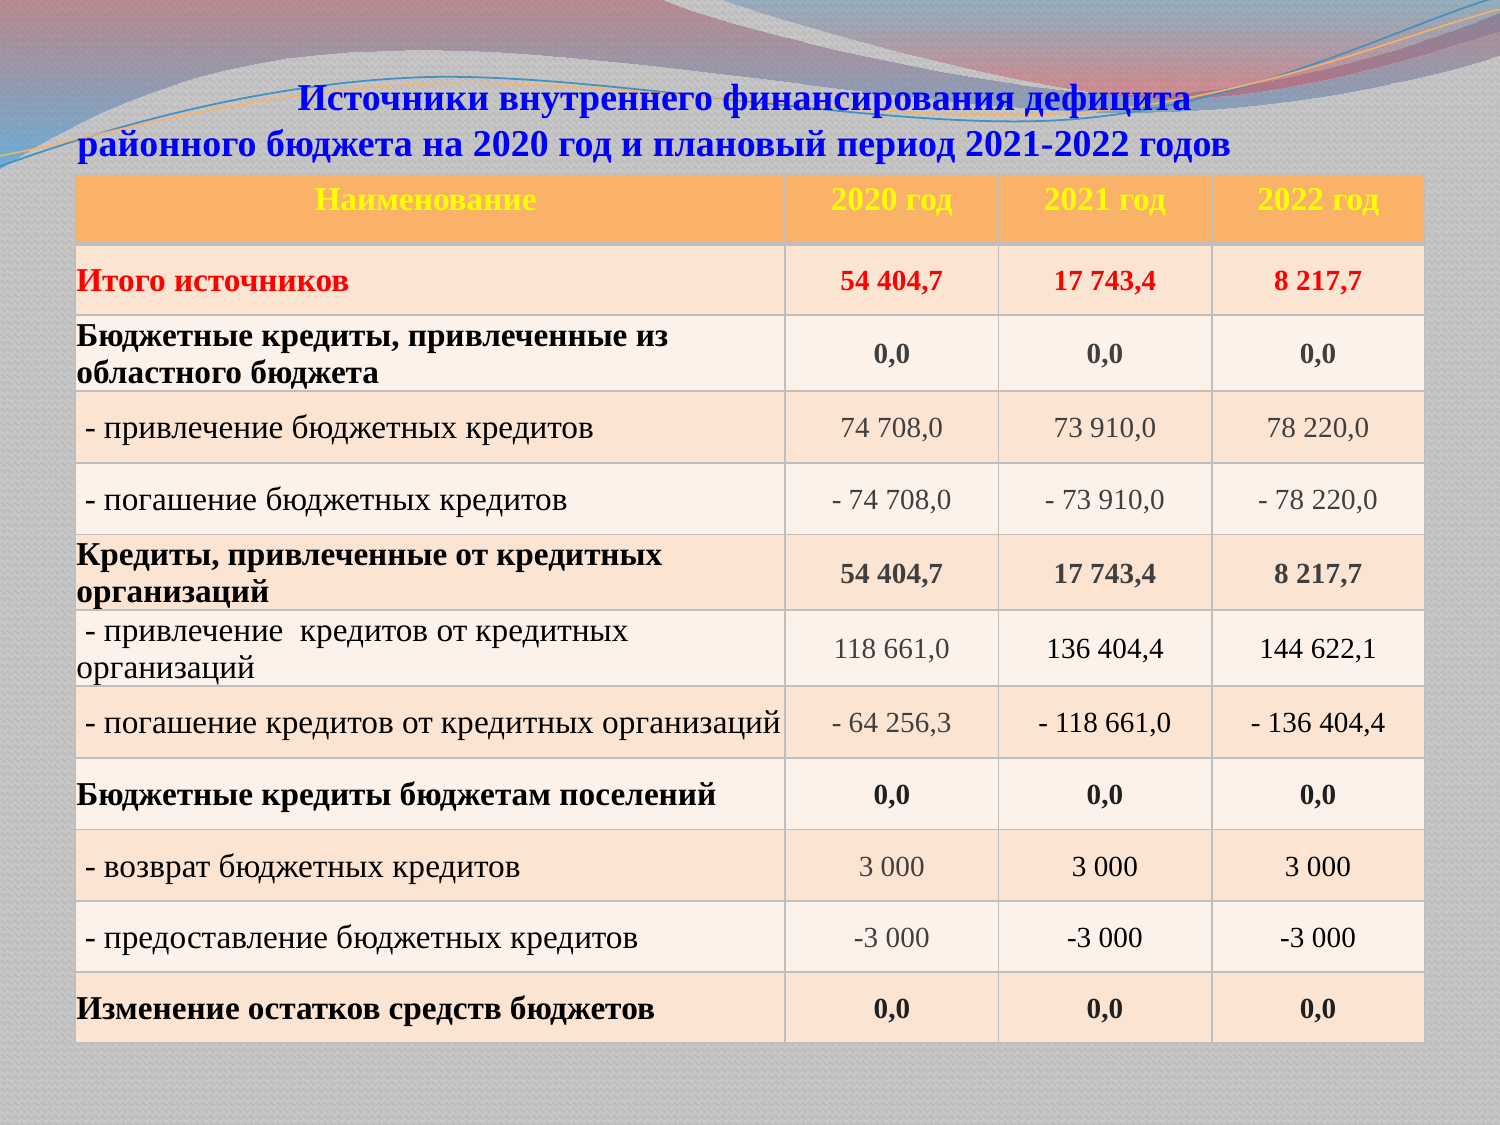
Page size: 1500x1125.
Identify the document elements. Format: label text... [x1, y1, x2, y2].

table_cell 0,0 [1213, 973, 1424, 1042]
table_cell - предоставление бюджетных кредитов [76, 902, 784, 971]
table_cell 0,0 [999, 759, 1211, 829]
table_cell - погашение бюджетных кредитов [76, 464, 784, 534]
table_cell - 64 256,3 [786, 687, 998, 757]
table_cell 73 910,0 [999, 392, 1211, 462]
table_cell 0,0 [786, 759, 998, 829]
table_cell Бюджетные кредиты бюджетам поселений [76, 759, 784, 829]
table_cell 54 404,7 [786, 535, 998, 609]
table_cell 0,0 [1213, 759, 1424, 829]
table_cell - 73 910,0 [999, 464, 1211, 534]
table_header Наименование [76, 175, 784, 241]
table_cell - 74 708,0 [786, 464, 998, 534]
table_cell 136 404,4 [999, 611, 1211, 685]
table_cell Бюджетные кредиты, привлеченные из областного бюджета [76, 316, 784, 390]
table_cell 78 220,0 [1213, 392, 1424, 462]
table_cell Итого источников [76, 246, 784, 314]
table_cell 8 217,7 [1213, 246, 1424, 314]
table_cell 0,0 [786, 973, 998, 1042]
table_cell -3 000 [999, 902, 1211, 971]
table_cell - погашение кредитов от кредитных организаций [76, 687, 784, 757]
table_cell 17 743,4 [999, 246, 1211, 314]
table_cell 3 000 [1213, 830, 1424, 900]
table_cell 8 217,7 [1213, 535, 1424, 609]
table_cell 17 743,4 [999, 535, 1211, 609]
table_cell -3 000 [786, 902, 998, 971]
table_cell 3 000 [786, 830, 998, 900]
table_cell 0,0 [999, 973, 1211, 1042]
table_cell - 136 404,4 [1213, 687, 1424, 757]
table_cell 144 622,1 [1213, 611, 1424, 685]
table_cell - возврат бюджетных кредитов [76, 830, 784, 900]
table_cell - привлечение кредитов от кредитных организаций [76, 611, 784, 685]
table_cell 3 000 [999, 830, 1211, 900]
table_cell Кредиты, привлеченные от кредитных организаций [76, 535, 784, 609]
table_header 2021 год [999, 175, 1211, 241]
table_cell 0,0 [786, 316, 998, 390]
table_cell 54 404,7 [786, 246, 998, 314]
table_header 2022 год [1213, 175, 1424, 241]
table_cell 0,0 [999, 316, 1211, 390]
table_cell - 118 661,0 [999, 687, 1211, 757]
table_cell - привлечение бюджетных кредитов [76, 392, 784, 462]
table_cell Изменение остатков средств бюджетов [76, 973, 784, 1042]
table_header 2020 год [786, 175, 998, 241]
table_cell 118 661,0 [786, 611, 998, 685]
table_cell 74 708,0 [786, 392, 998, 462]
table_cell - 78 220,0 [1213, 464, 1424, 534]
title Источники внутреннего финансирования дефицита районного бюджета на 2020 год и плановый период 2021-2022 годов [75, 35, 1425, 164]
table_cell 0,0 [1213, 316, 1424, 390]
table_cell -3 000 [1213, 902, 1424, 971]
